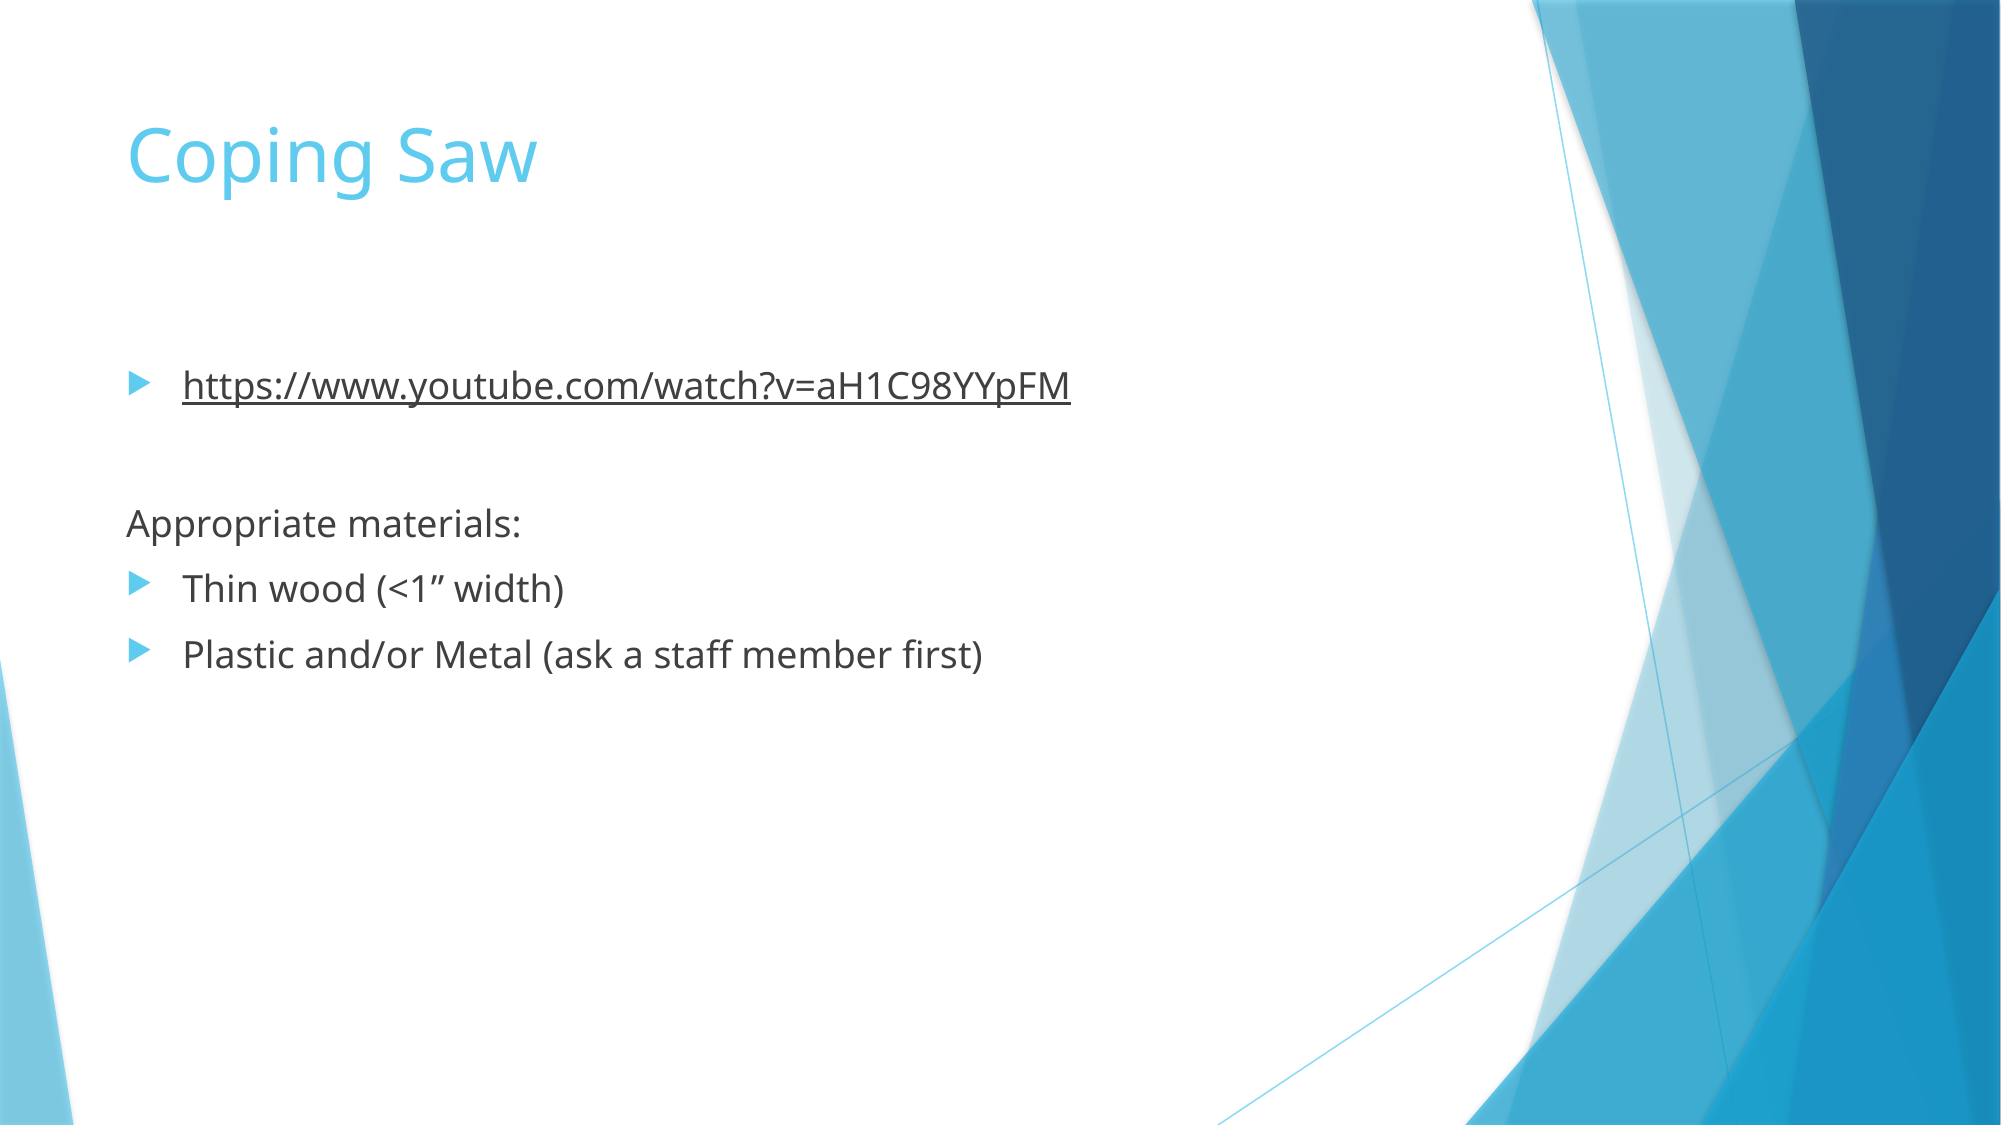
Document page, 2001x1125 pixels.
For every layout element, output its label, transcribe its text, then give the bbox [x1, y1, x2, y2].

list https://www.youtube.com/watch?v=aH1C98YYpFM Appropriate materials: Thin wood (<1” width) Plastic and/or Metal (ask a staff member first) [111, 354, 1522, 992]
title Coping Saw [111, 99, 1522, 317]
